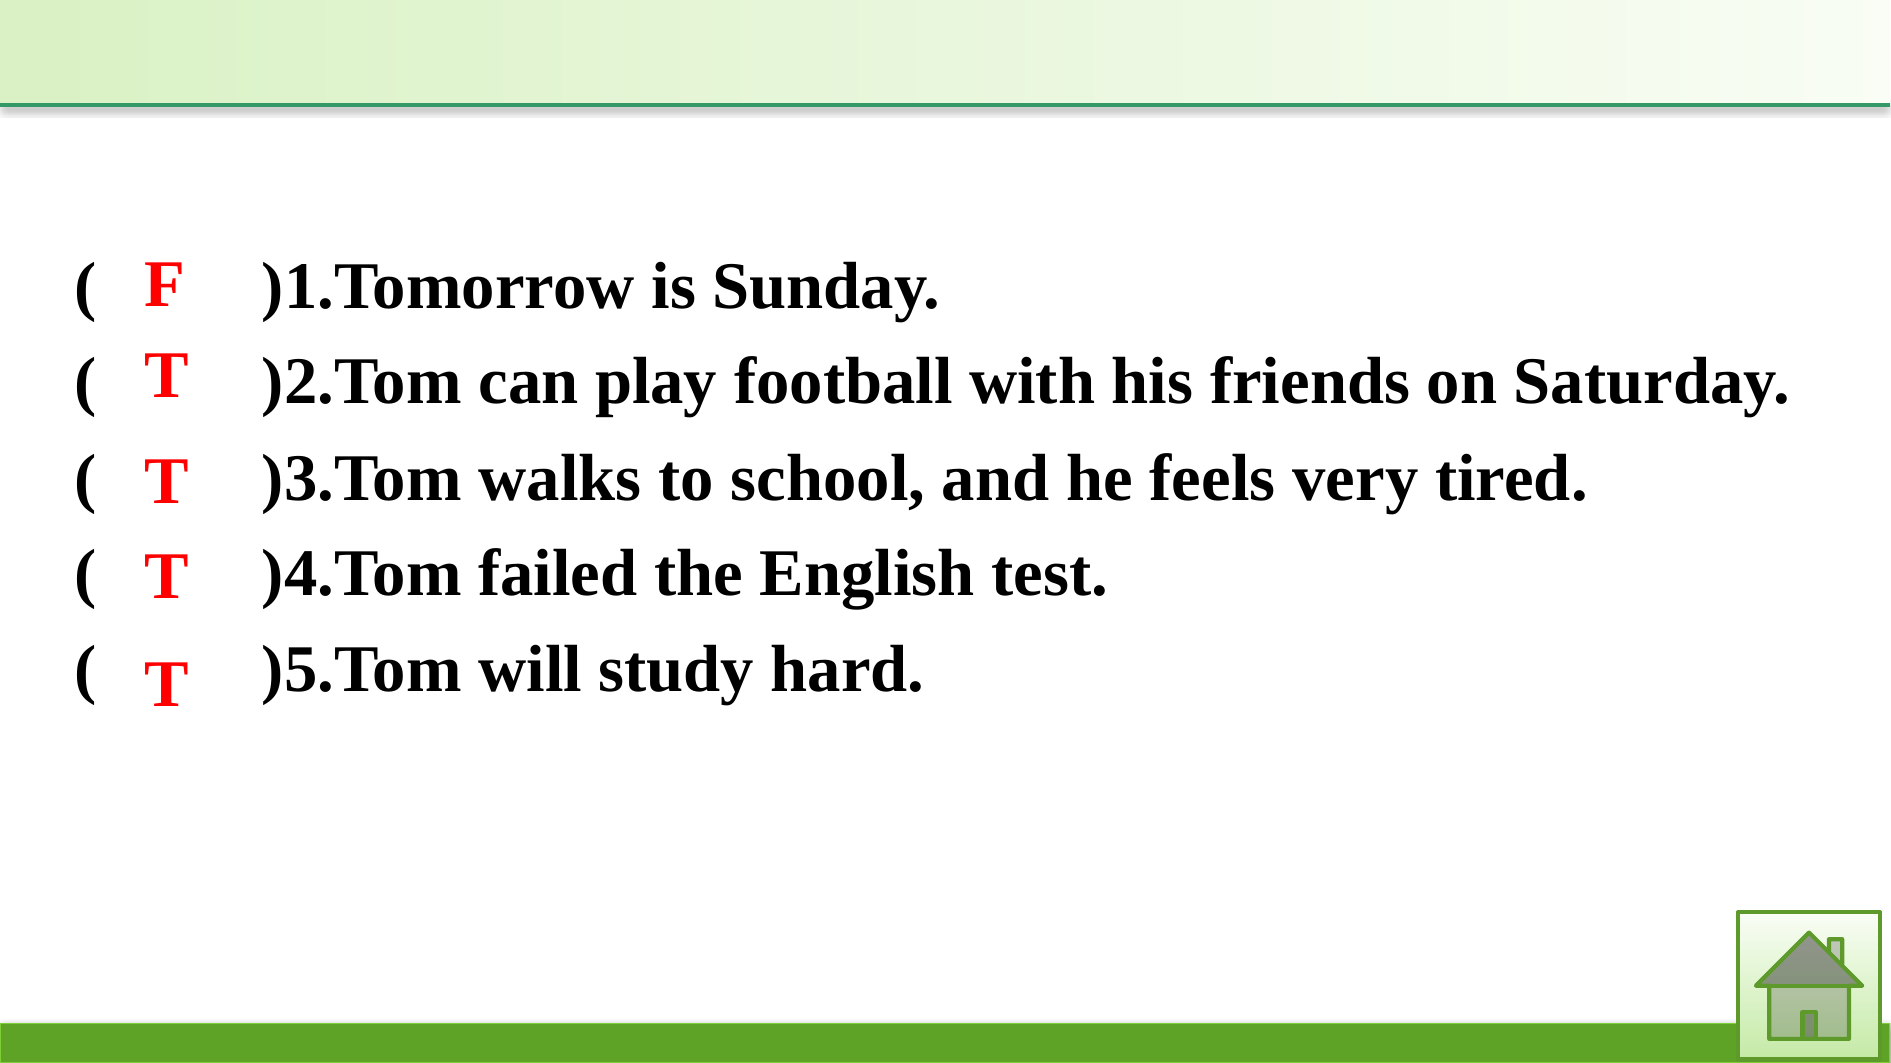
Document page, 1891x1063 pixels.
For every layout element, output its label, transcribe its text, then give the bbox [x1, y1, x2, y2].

text_box T [129, 508, 207, 616]
text_box ( )1.Tomorrow is Sunday. ( )2.Tom can play football with his friends on Saturday. ( )3.Tom walks to school, and he feels very tired. ( )4.Tom failed the English test. ( )5.Tom will study hard. [207, 218, 1833, 713]
text_box T [129, 307, 207, 413]
text_box ( )1.Tomorrow is Sunday. ( )2.Tom can play football with his friends on Saturday. ( )3.Tom walks to school, and he feels very tired. ( )4.Tom failed the English test. ( )5.Tom will study hard. [59, 218, 129, 713]
text_box F [129, 216, 207, 307]
text_box T [129, 616, 207, 727]
text_box T [129, 413, 207, 508]
